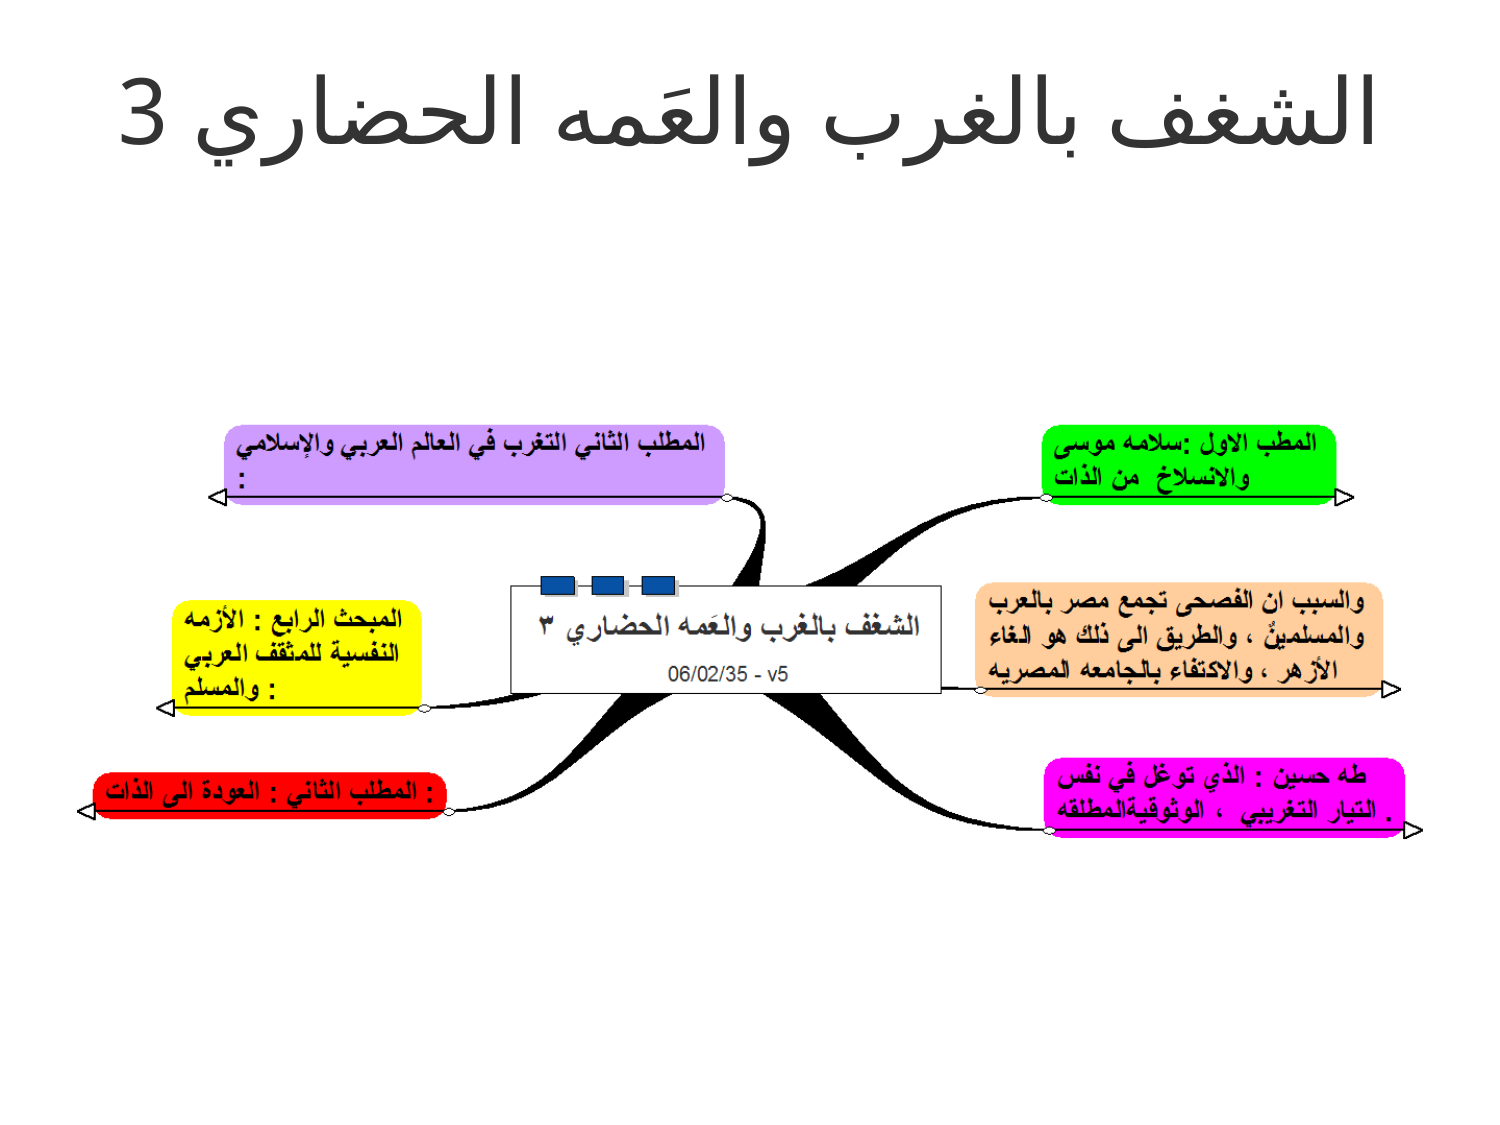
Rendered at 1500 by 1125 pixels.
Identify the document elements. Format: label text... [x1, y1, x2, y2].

title الشغف بالغرب والعَمه الحضاري 3 [75, 6, 1425, 210]
picture [74, 262, 1426, 1005]
